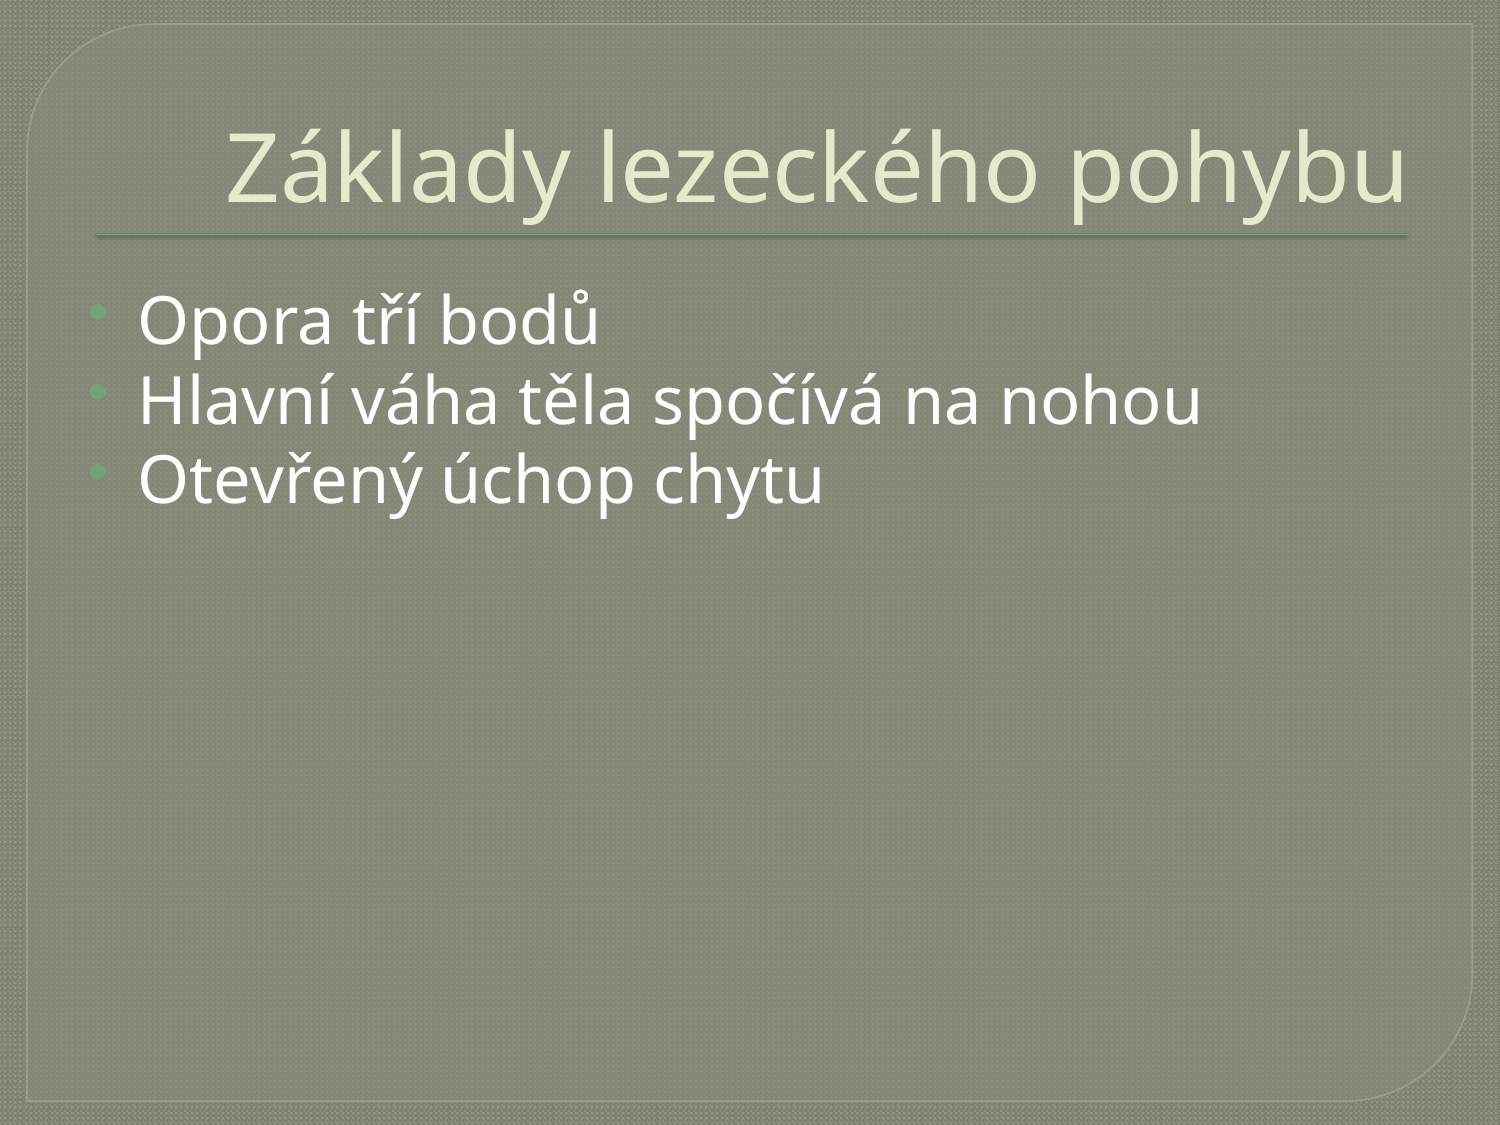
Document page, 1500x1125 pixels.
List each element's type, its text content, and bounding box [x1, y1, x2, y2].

list Opora tří bodů Hlavní váha těla spočívá na nohou Otevřený úchop chytu [75, 270, 1425, 1013]
title Základy lezeckého pohybu [75, 41, 1425, 230]
